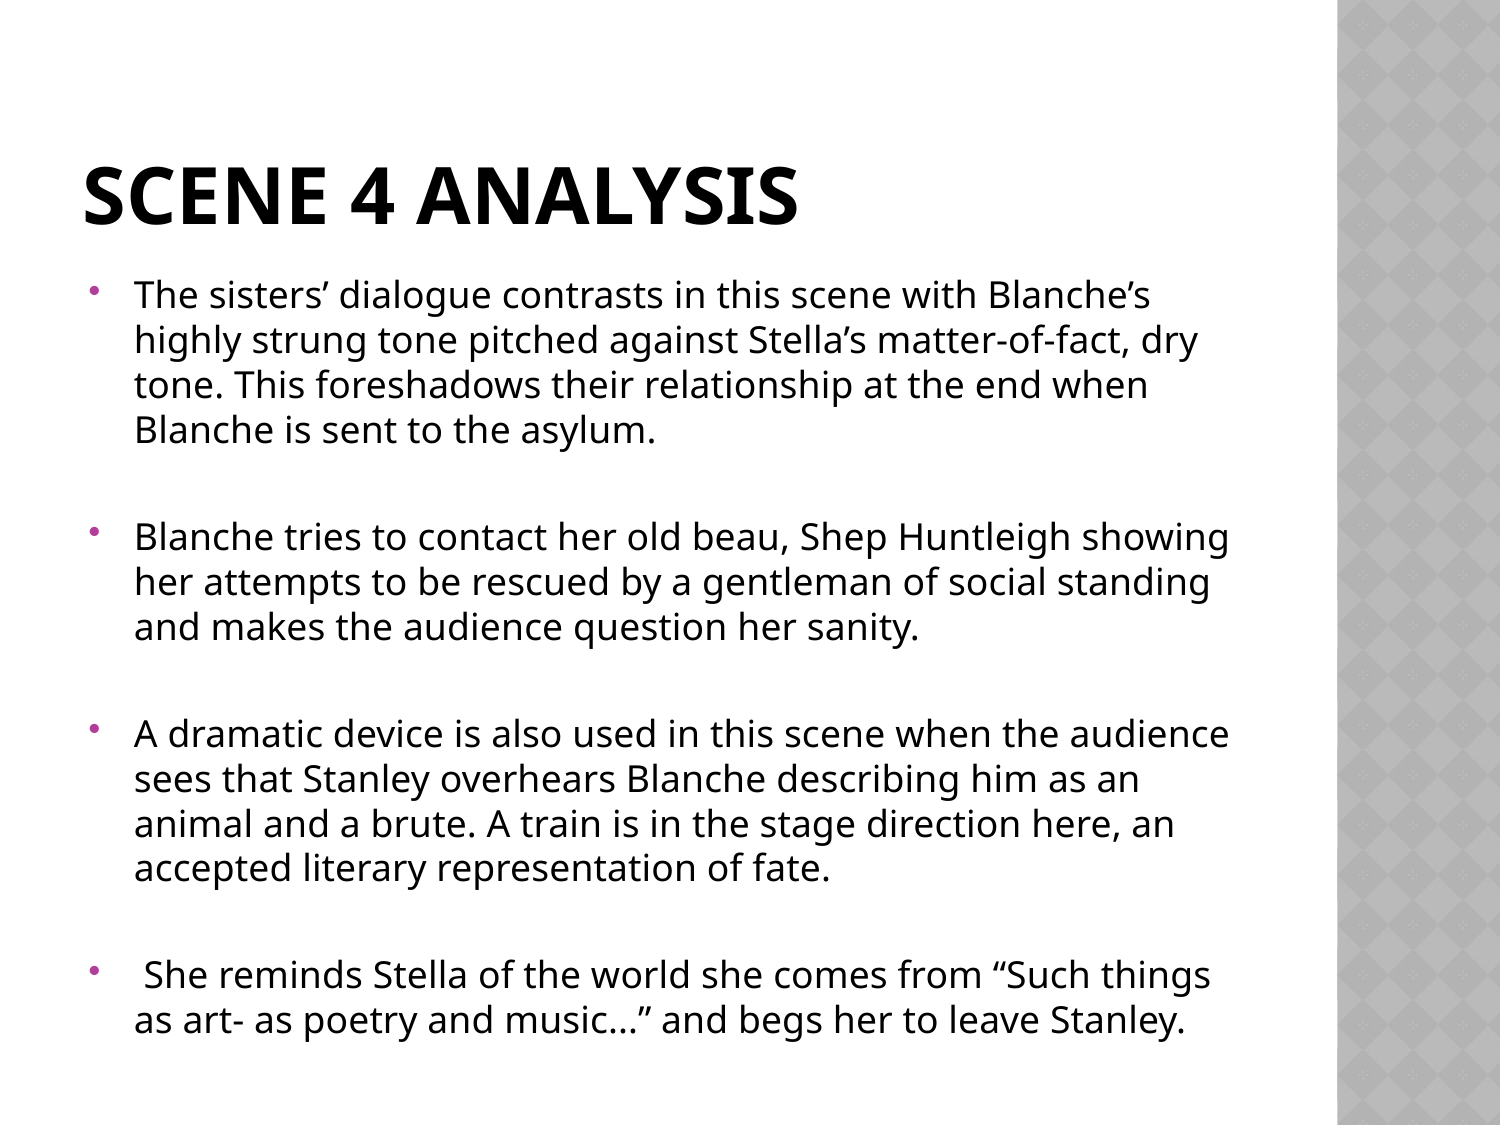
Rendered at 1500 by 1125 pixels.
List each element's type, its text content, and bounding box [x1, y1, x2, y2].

title Scene 4 analysis [75, 52, 1263, 240]
list The sisters’ dialogue contrasts in this scene with Blanche’s highly strung tone pitched against Stella’s matter-of-fact, dry tone. This foreshadows their relationship at the end when Blanche is sent to the asylum. Blanche tries to contact her old beau, Shep Huntleigh showing her attempts to be rescued by a gentleman of social standing and makes the audience question her sanity. A dramatic device is also used in this scene when the audience sees that Stanley overhears Blanche describing him as an animal and a brute. A train is in the stage direction here, an accepted literary representation of fate. She reminds Stella of the world she comes from “Such things as art- as poetry and music...” and begs her to leave Stanley. [75, 264, 1263, 1059]
